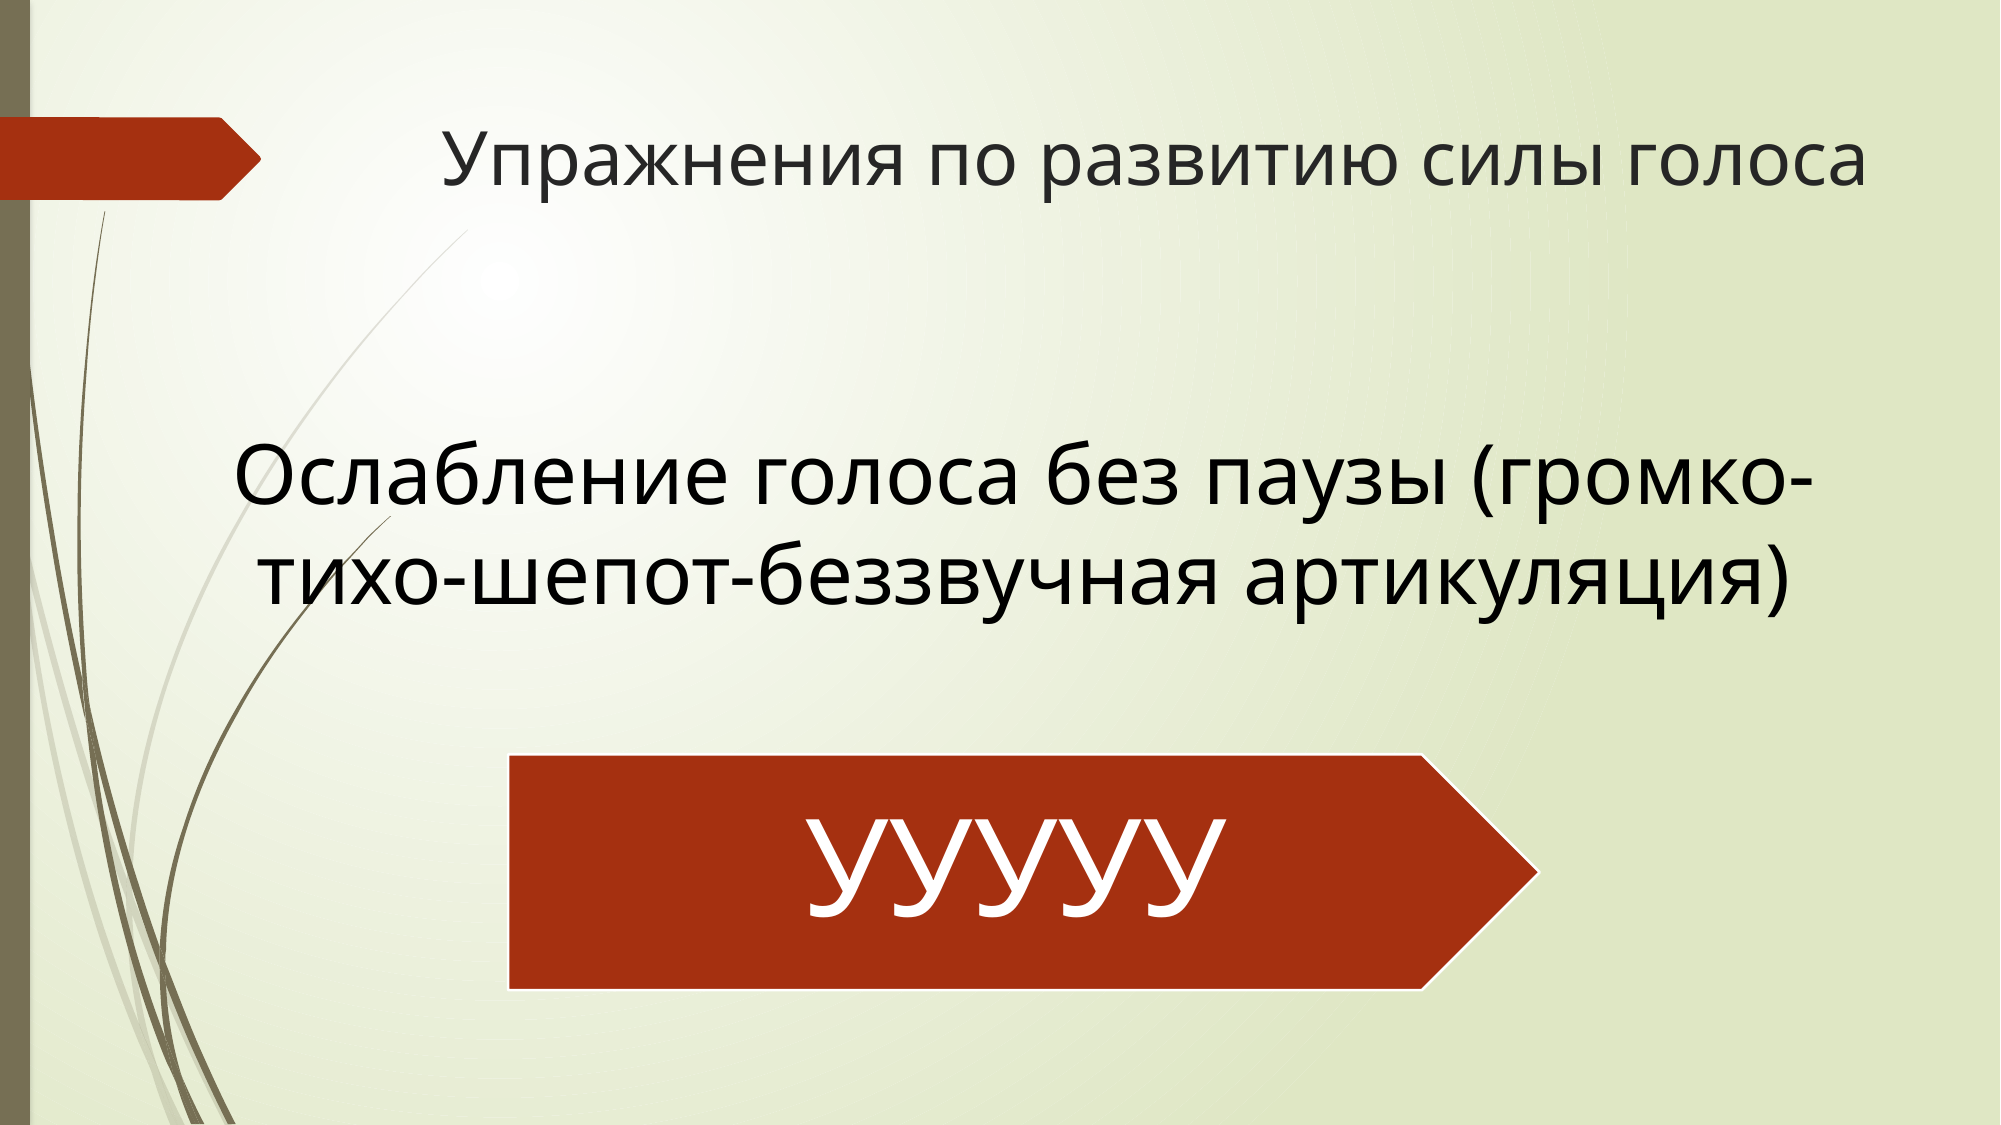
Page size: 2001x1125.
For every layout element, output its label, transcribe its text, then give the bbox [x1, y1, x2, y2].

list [507, 522, 1540, 1125]
text_box Ослабление голоса без паузы (громко-тихо-шепот-беззвучная артикуляция) [166, 413, 1882, 629]
title Упражнения по развитию силы голоса [425, 102, 1888, 313]
